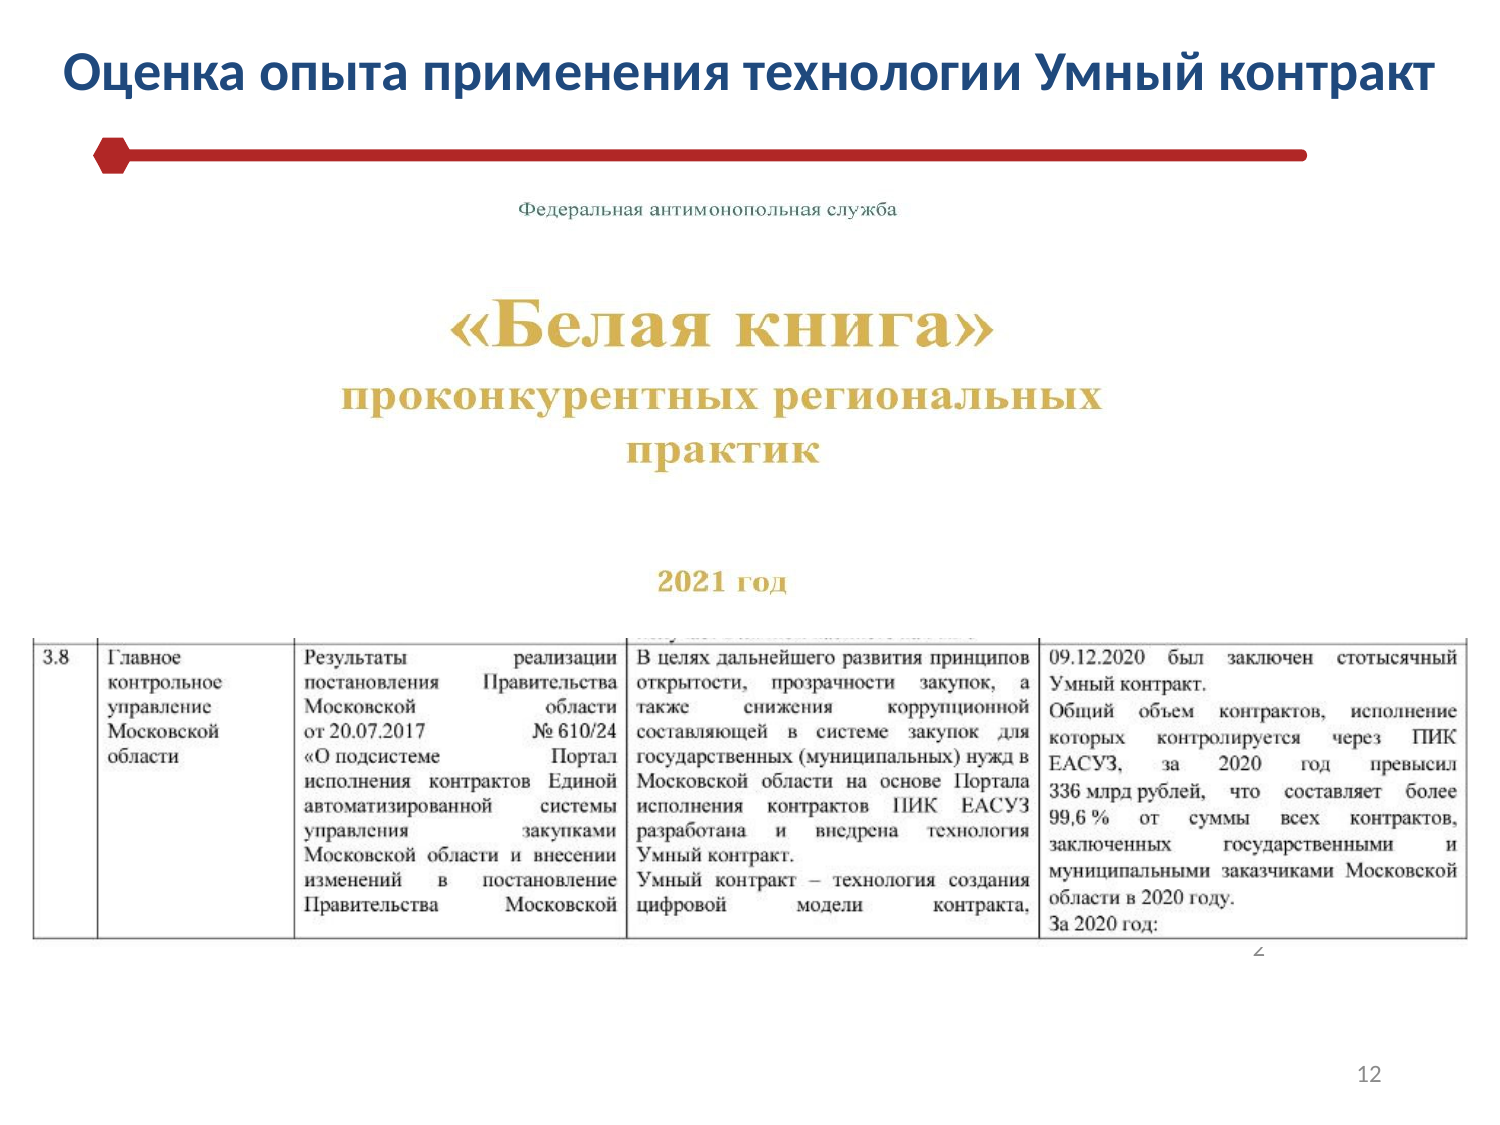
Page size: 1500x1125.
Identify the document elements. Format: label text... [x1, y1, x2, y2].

slide_number 12 [1059, 1042, 1397, 1103]
picture [209, 179, 1255, 603]
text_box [93, 137, 1308, 174]
text_box Оценка опыта применения технологии Умный контракт [10, 40, 1490, 122]
footer 2 [1237, 947, 1273, 970]
picture [32, 638, 1468, 947]
